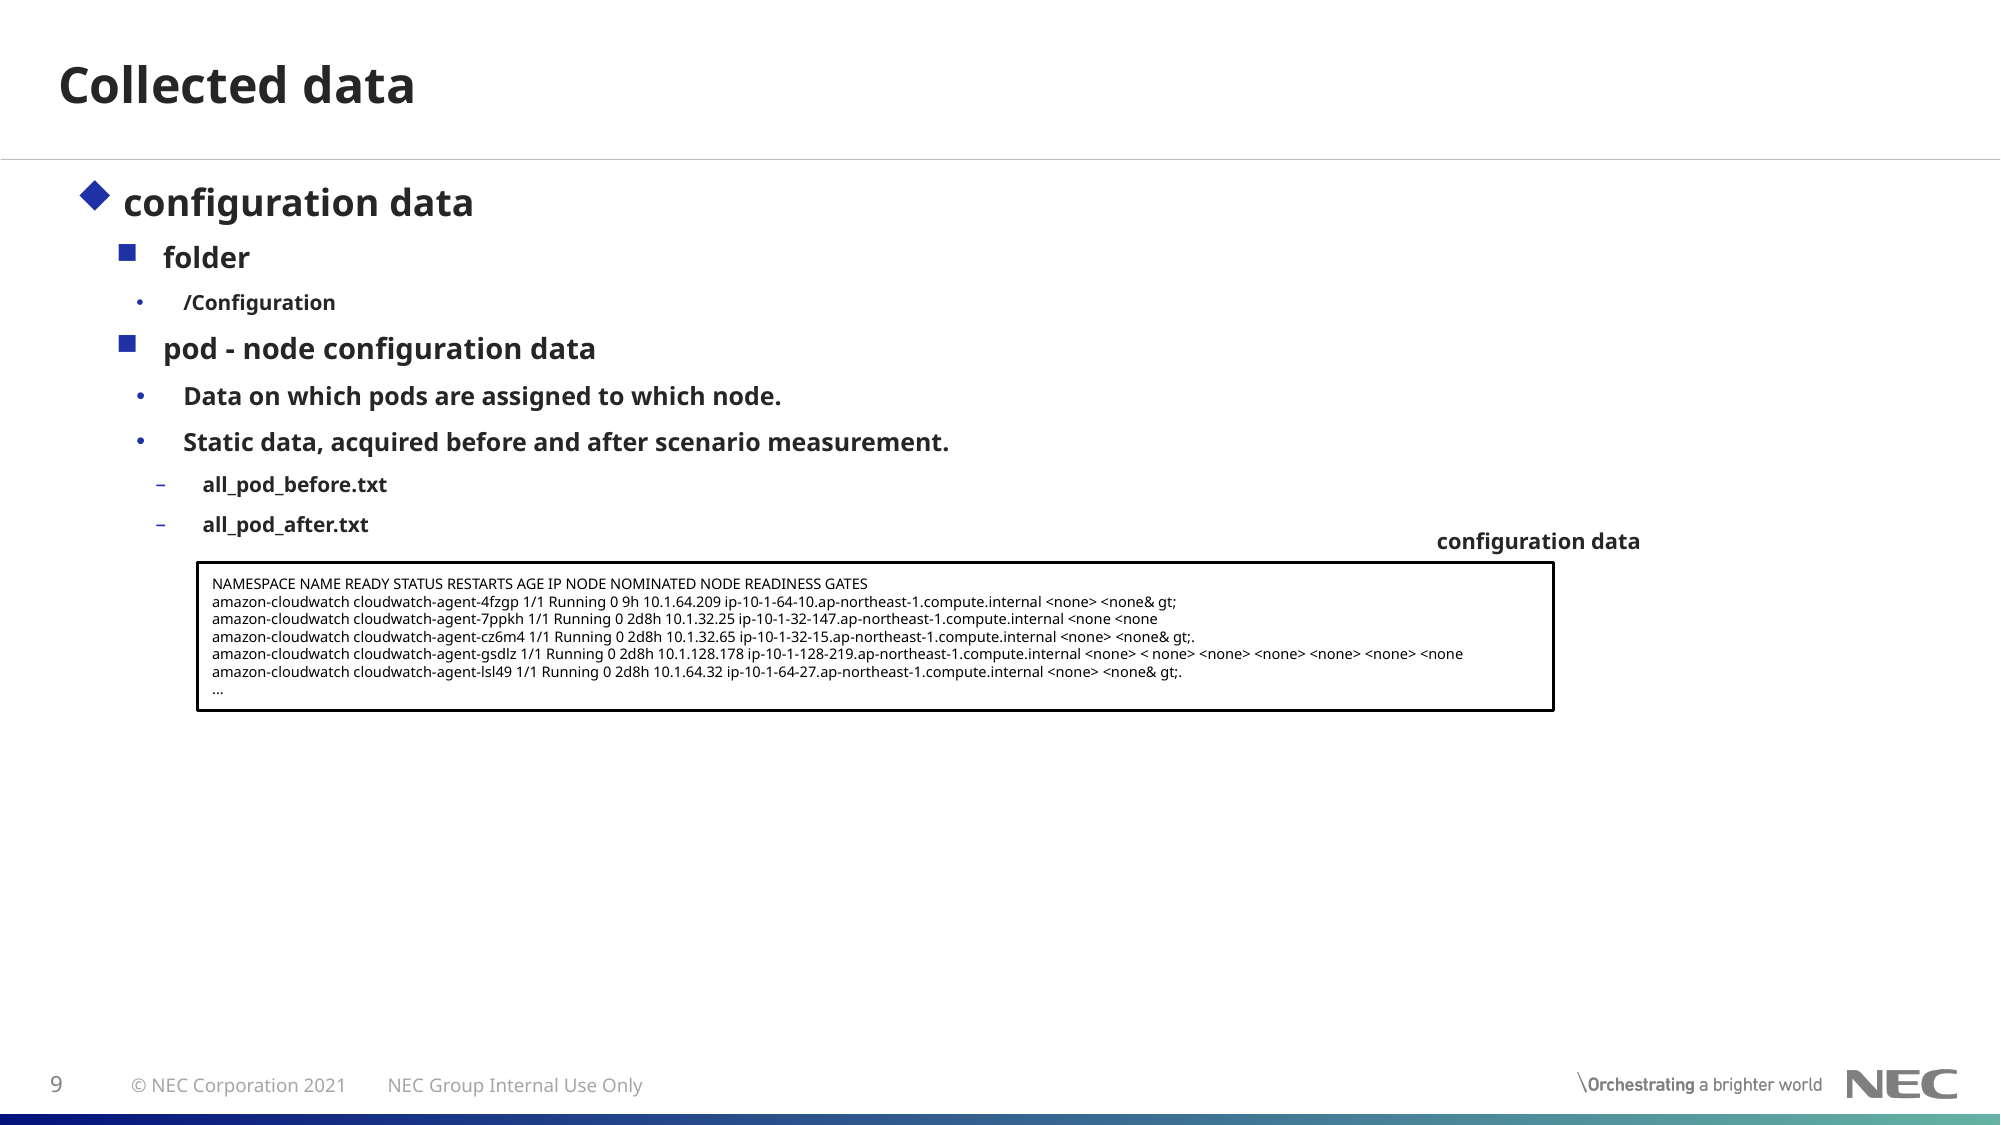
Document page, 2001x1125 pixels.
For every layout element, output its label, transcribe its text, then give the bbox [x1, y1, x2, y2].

text_box NAMESPACE NAME READY STATUS RESTARTS AGE IP NODE NOMINATED NODE READINESS GATES amazon-cloudwatch cloudwatch-agent-4fzgp 1/1 Running 0 9h 10.1.64.209 ip-10-1-64-10.ap-northeast-1.compute.internal <none> <none& gt; amazon-cloudwatch cloudwatch-agent-7ppkh 1/1 Running 0 2d8h 10.1.32.25 ip-10-1-32-147.ap-northeast-1.compute.internal <none <none amazon-cloudwatch cloudwatch-agent-cz6m4 1/1 Running 0 2d8h 10.1.32.65 ip-10-1-32-15.ap-northeast-1.compute.internal <none> <none& gt;. amazon-cloudwatch cloudwatch-agent-gsdlz 1/1 Running 0 2d8h 10.1.128.178 ip-10-1-128-219.ap-northeast-1.compute.internal <none> < none> <none> <none> <none> <none> <none amazon-cloudwatch cloudwatch-agent-lsl49 1/1 Running 0 2d8h 10.1.64.32 ip-10-1-64-27.ap-northeast-1.compute.internal <none> <none& gt;. ... [196, 561, 1555, 712]
text_box configuration data [1422, 520, 1662, 562]
title Collected data [43, 33, 1957, 135]
text_box configuration data folder /Configuration pod - node configuration data Data on which pods are assigned to which node. Static data, acquired before and after scenario measurement. all_pod_before.txt all_pod_after.txt [43, 166, 1957, 1012]
picture [0, 0, 2001, 1125]
